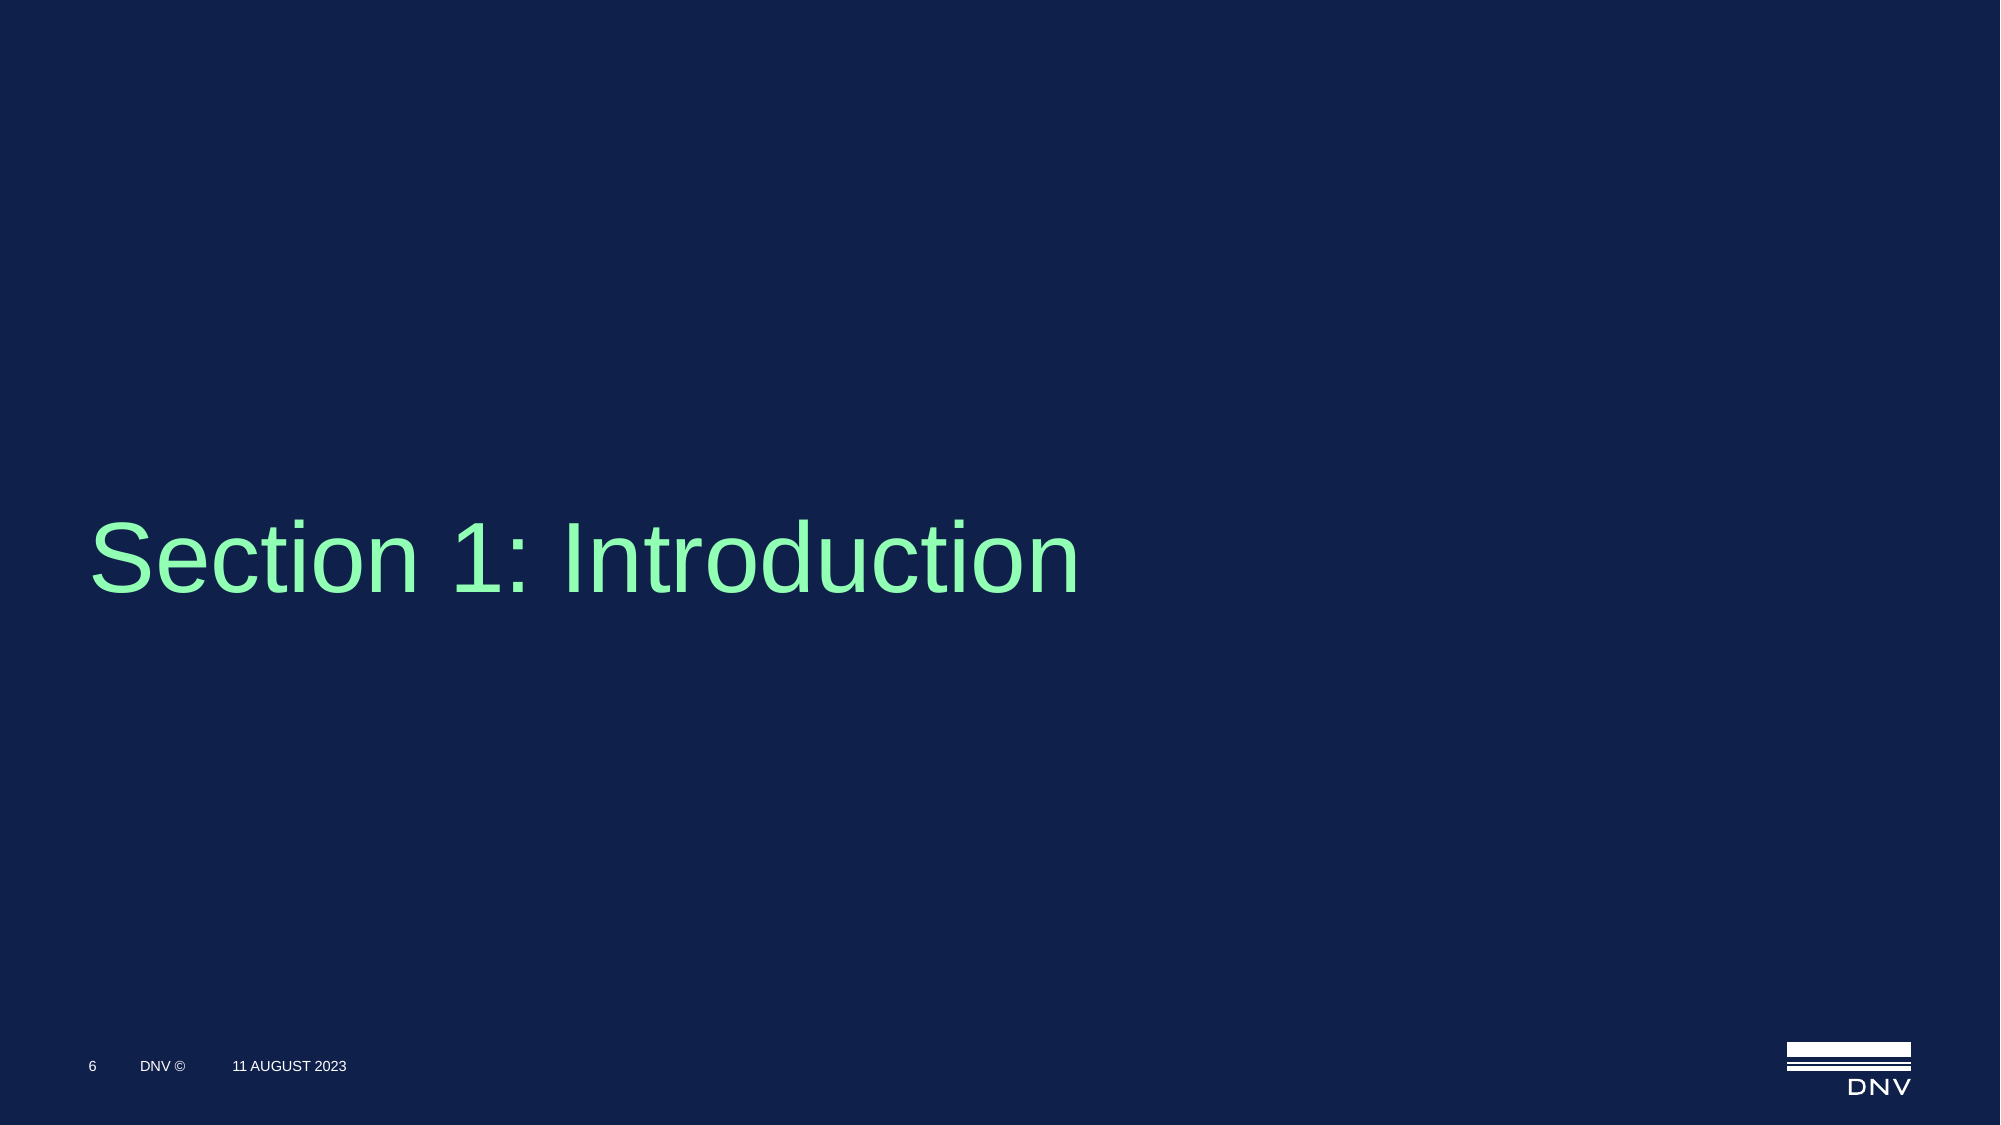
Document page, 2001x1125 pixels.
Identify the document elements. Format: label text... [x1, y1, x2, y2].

slide_number 6 [88, 1056, 133, 1082]
title Section 1: Introduction [88, 252, 1757, 873]
